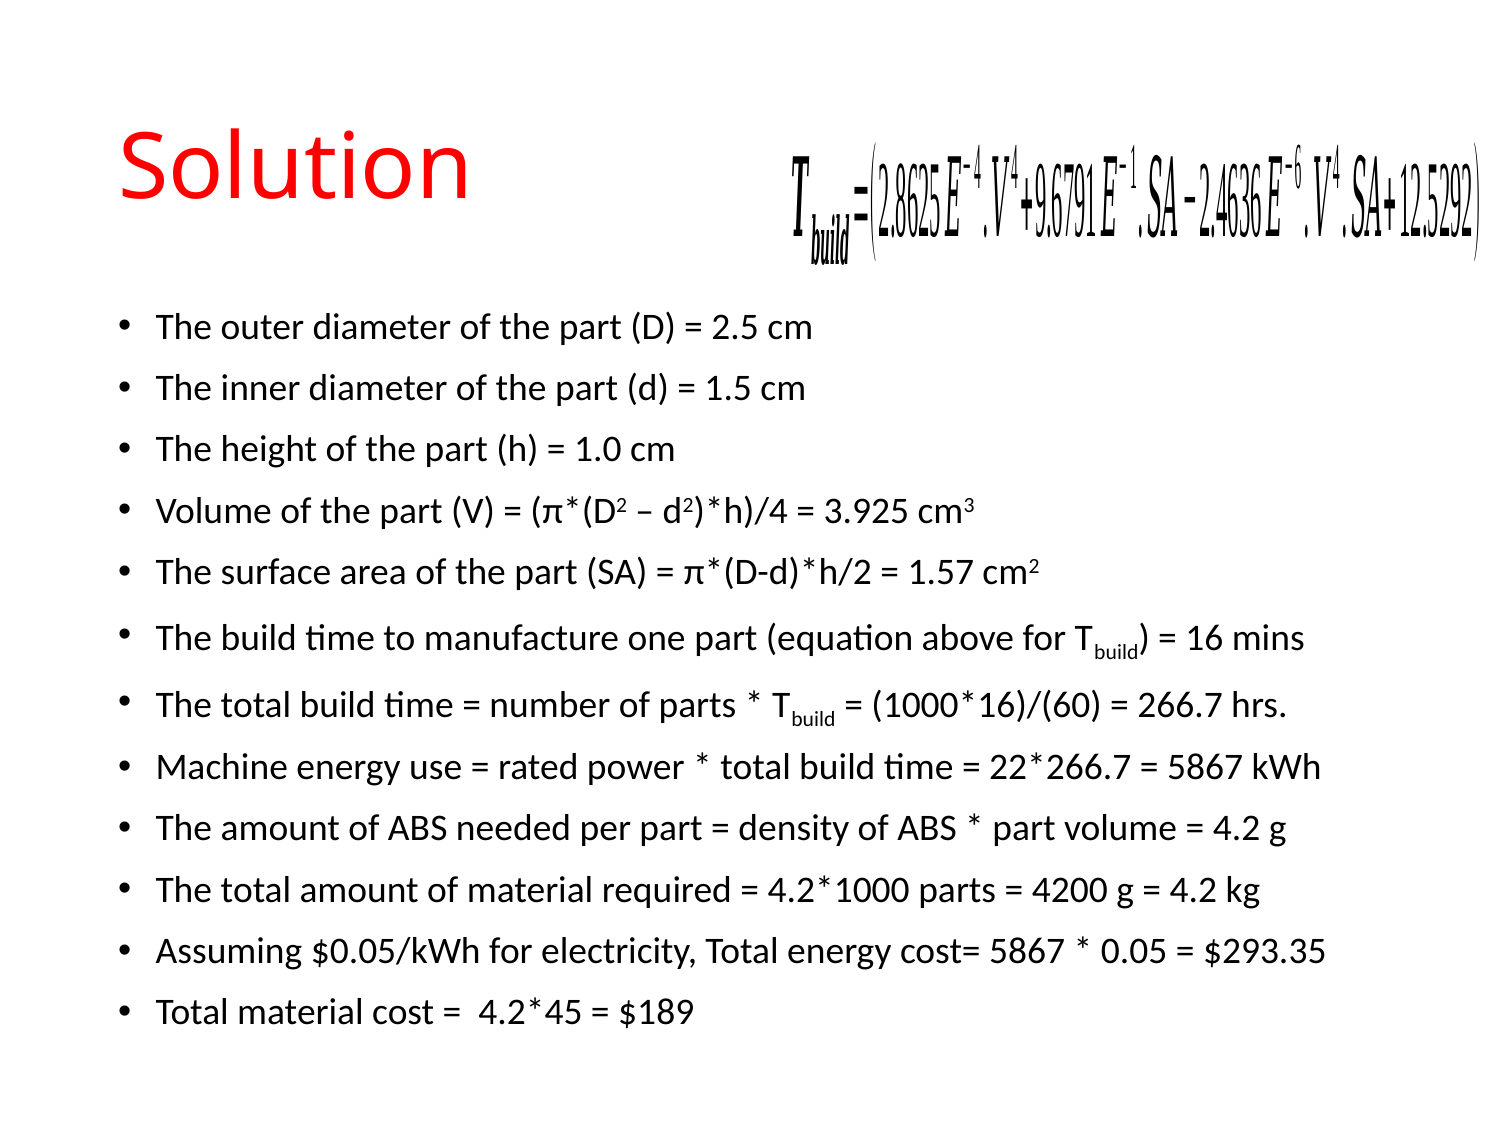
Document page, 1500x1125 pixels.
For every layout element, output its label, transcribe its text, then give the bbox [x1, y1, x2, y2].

title Solution [103, 59, 1397, 278]
list The outer diameter of the part (D) = 2.5 cm The inner diameter of the part (d) = 1.5 cm The height of the part (h) = 1.0 cm Volume of the part (V) = (π*(D2 – d2)*h)/4 = 3.925 cm3 The surface area of the part (SA) = π*(D-d)*h/2 = 1.57 cm2 The build time to manufacture one part (equation above for Tbuild) = 16 mins The total build time = number of parts * Tbuild = (1000*16)/(60) = 266.7 hrs. Machine energy use = rated power * total build time = 22*266.7 = 5867 kWh The amount of ABS needed per part = density of ABS * part volume = 4.2 g The total amount of material required = 4.2*1000 parts = 4200 g = 4.2 kg Assuming $0.05/kWh for electricity, Total energy cost= 5867 * 0.05 = $293.35 Total material cost = 4.2*45 = $189 [103, 299, 1397, 1014]
